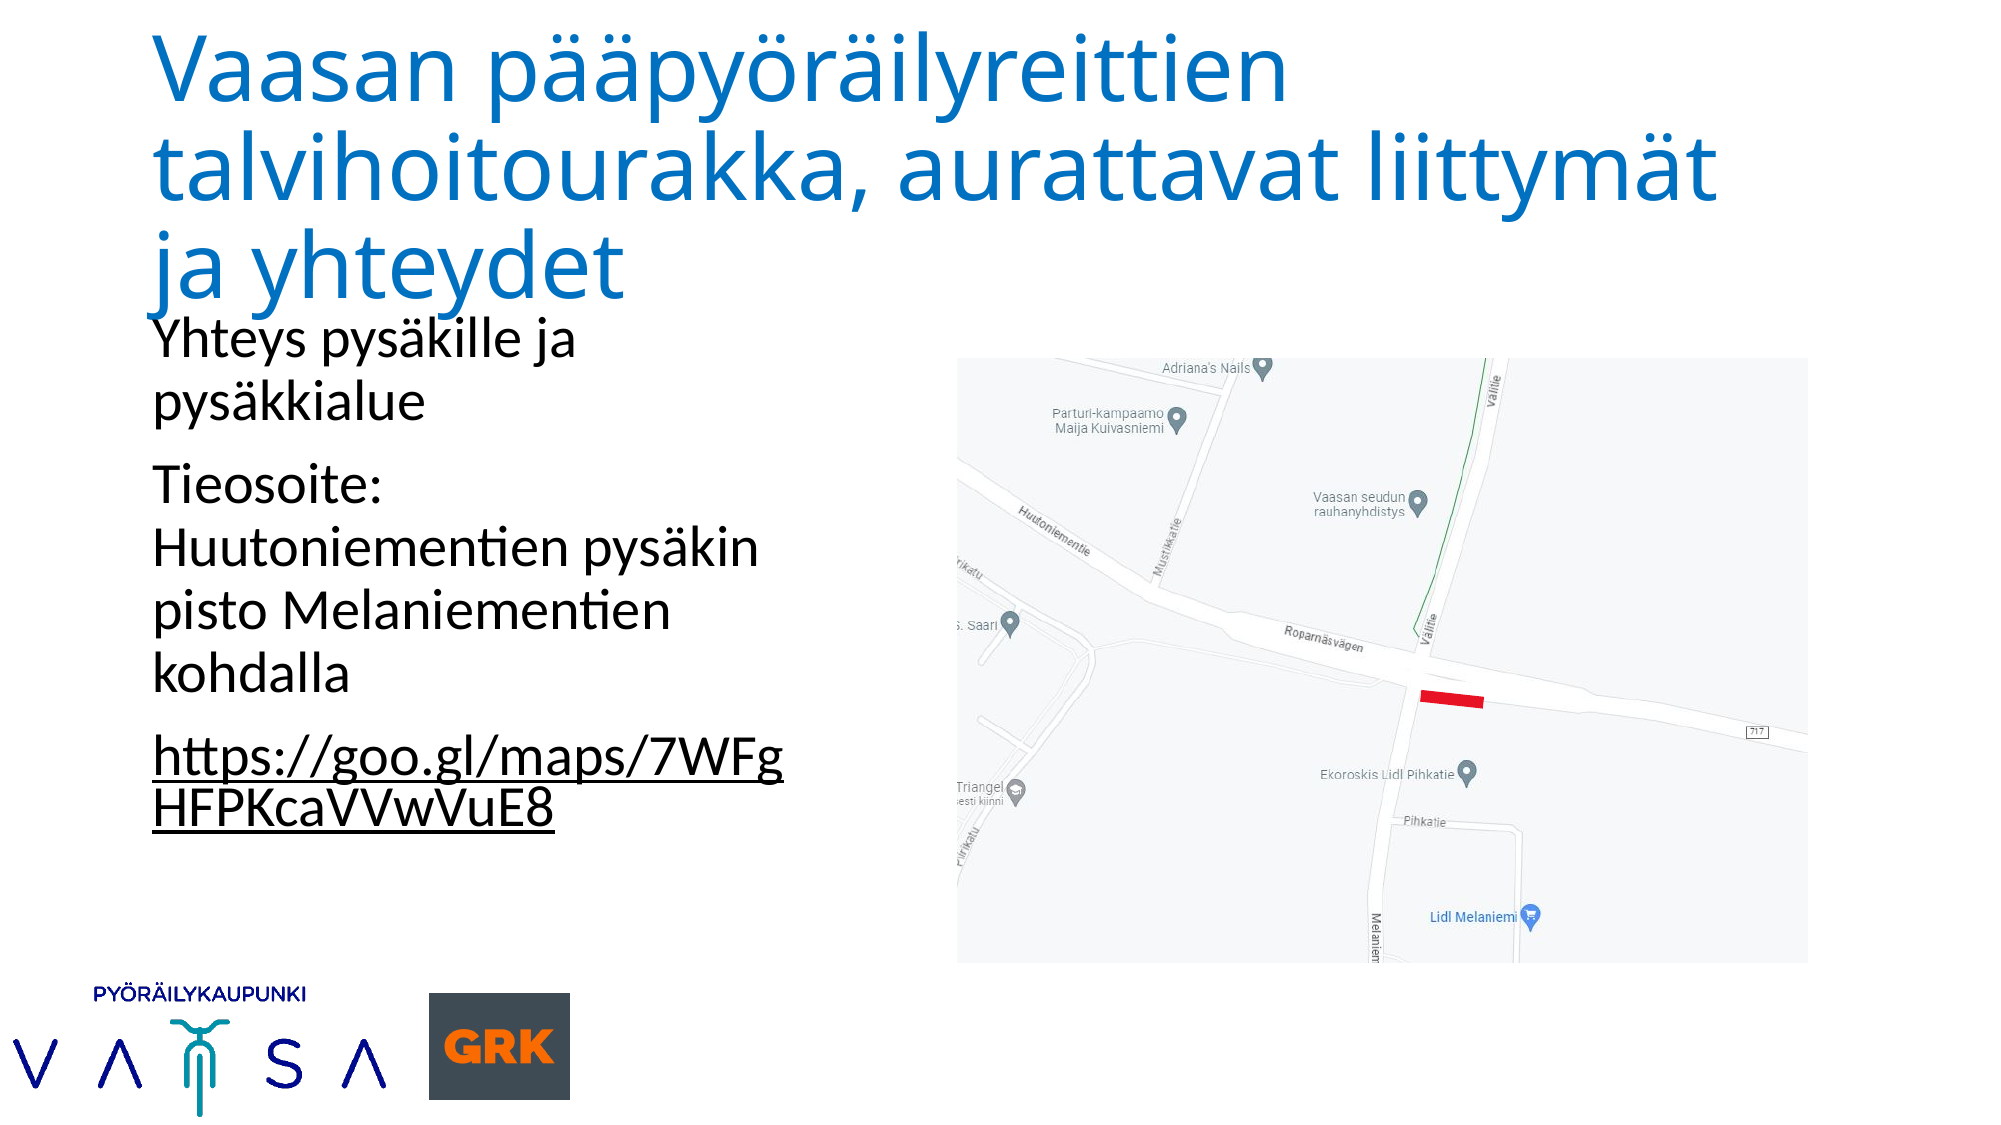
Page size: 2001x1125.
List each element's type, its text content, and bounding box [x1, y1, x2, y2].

picture [13, 982, 386, 1117]
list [957, 358, 1808, 963]
title Vaasan pääpyöräilyreittien talvihoitourakka, aurattavat liittymät ja yhteydet [137, 59, 1780, 281]
picture [429, 993, 570, 1100]
list Yhteys pysäkille ja pysäkkialue Tieosoite: Huutoniementien pysäkin pisto Melaniementien kohdalla https://goo.gl/maps/7WFgHFPKcaVVwVuE8 [137, 299, 800, 1014]
